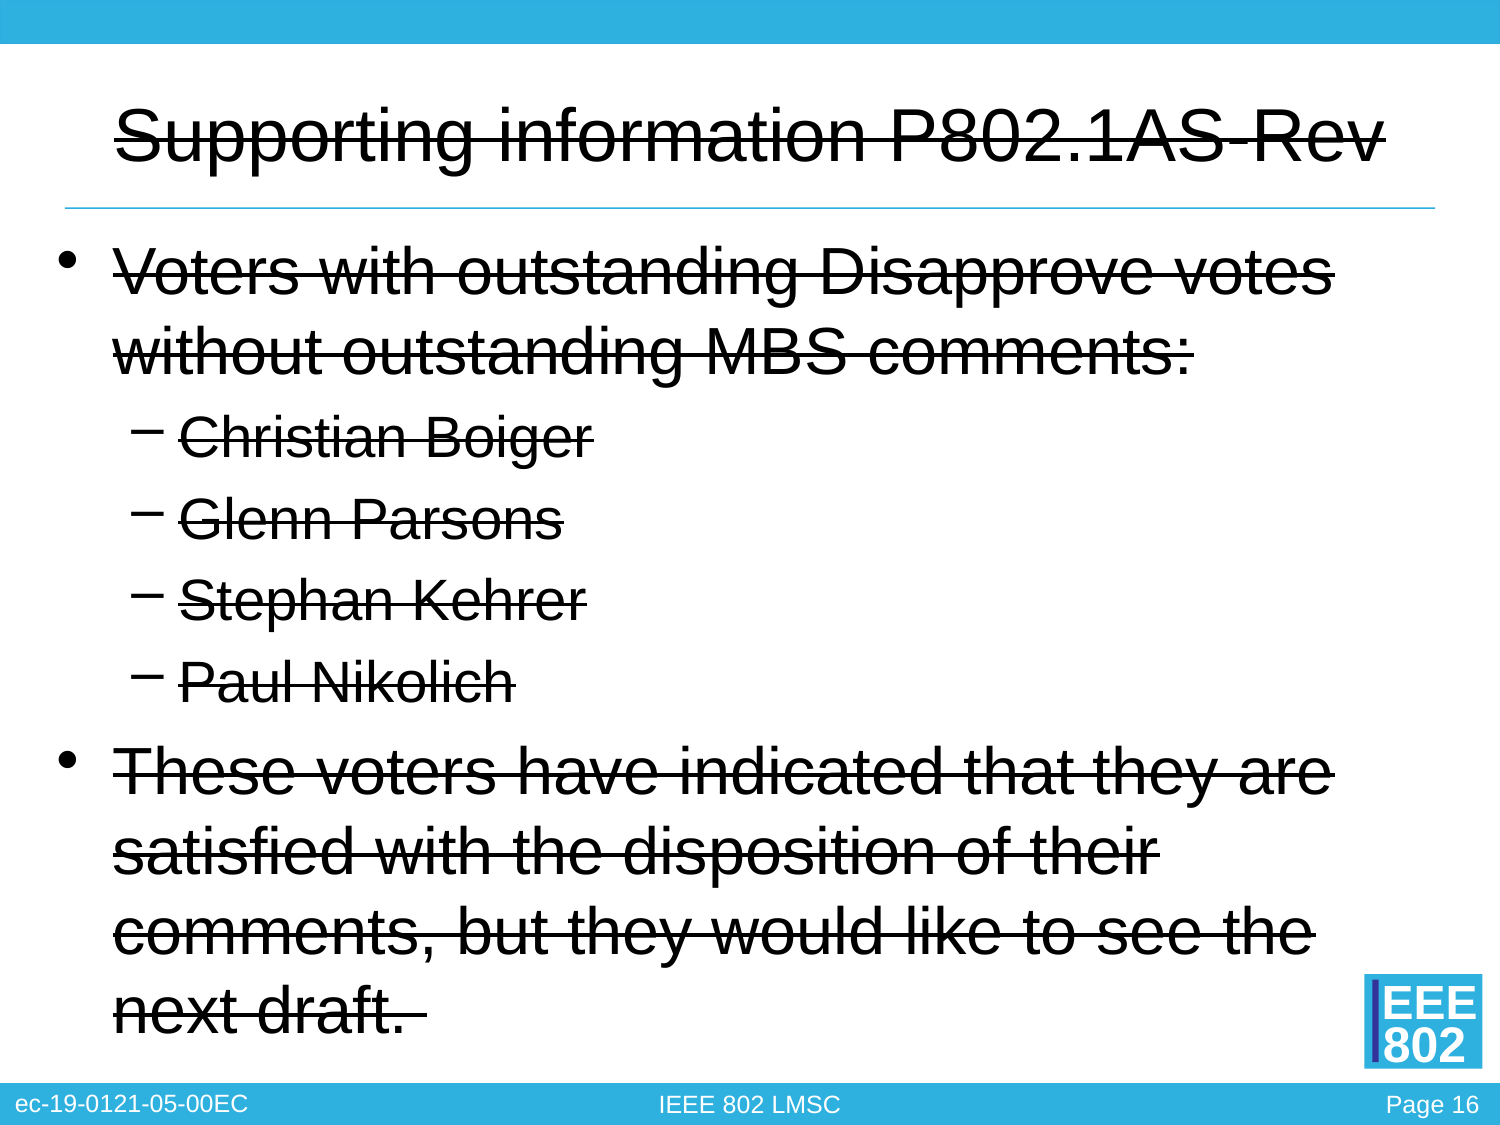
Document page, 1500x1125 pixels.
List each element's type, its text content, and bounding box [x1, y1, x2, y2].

list Voters with outstanding Disapprove votes without outstanding MBS comments: Christian Boiger Glenn Parsons Stephan Kehrer Paul Nikolich These voters have indicated that they are satisfied with the disposition of their comments, but they would like to see the next draft. [41, 220, 1392, 963]
title Supporting information P802.1AS-Rev [75, 66, 1425, 197]
